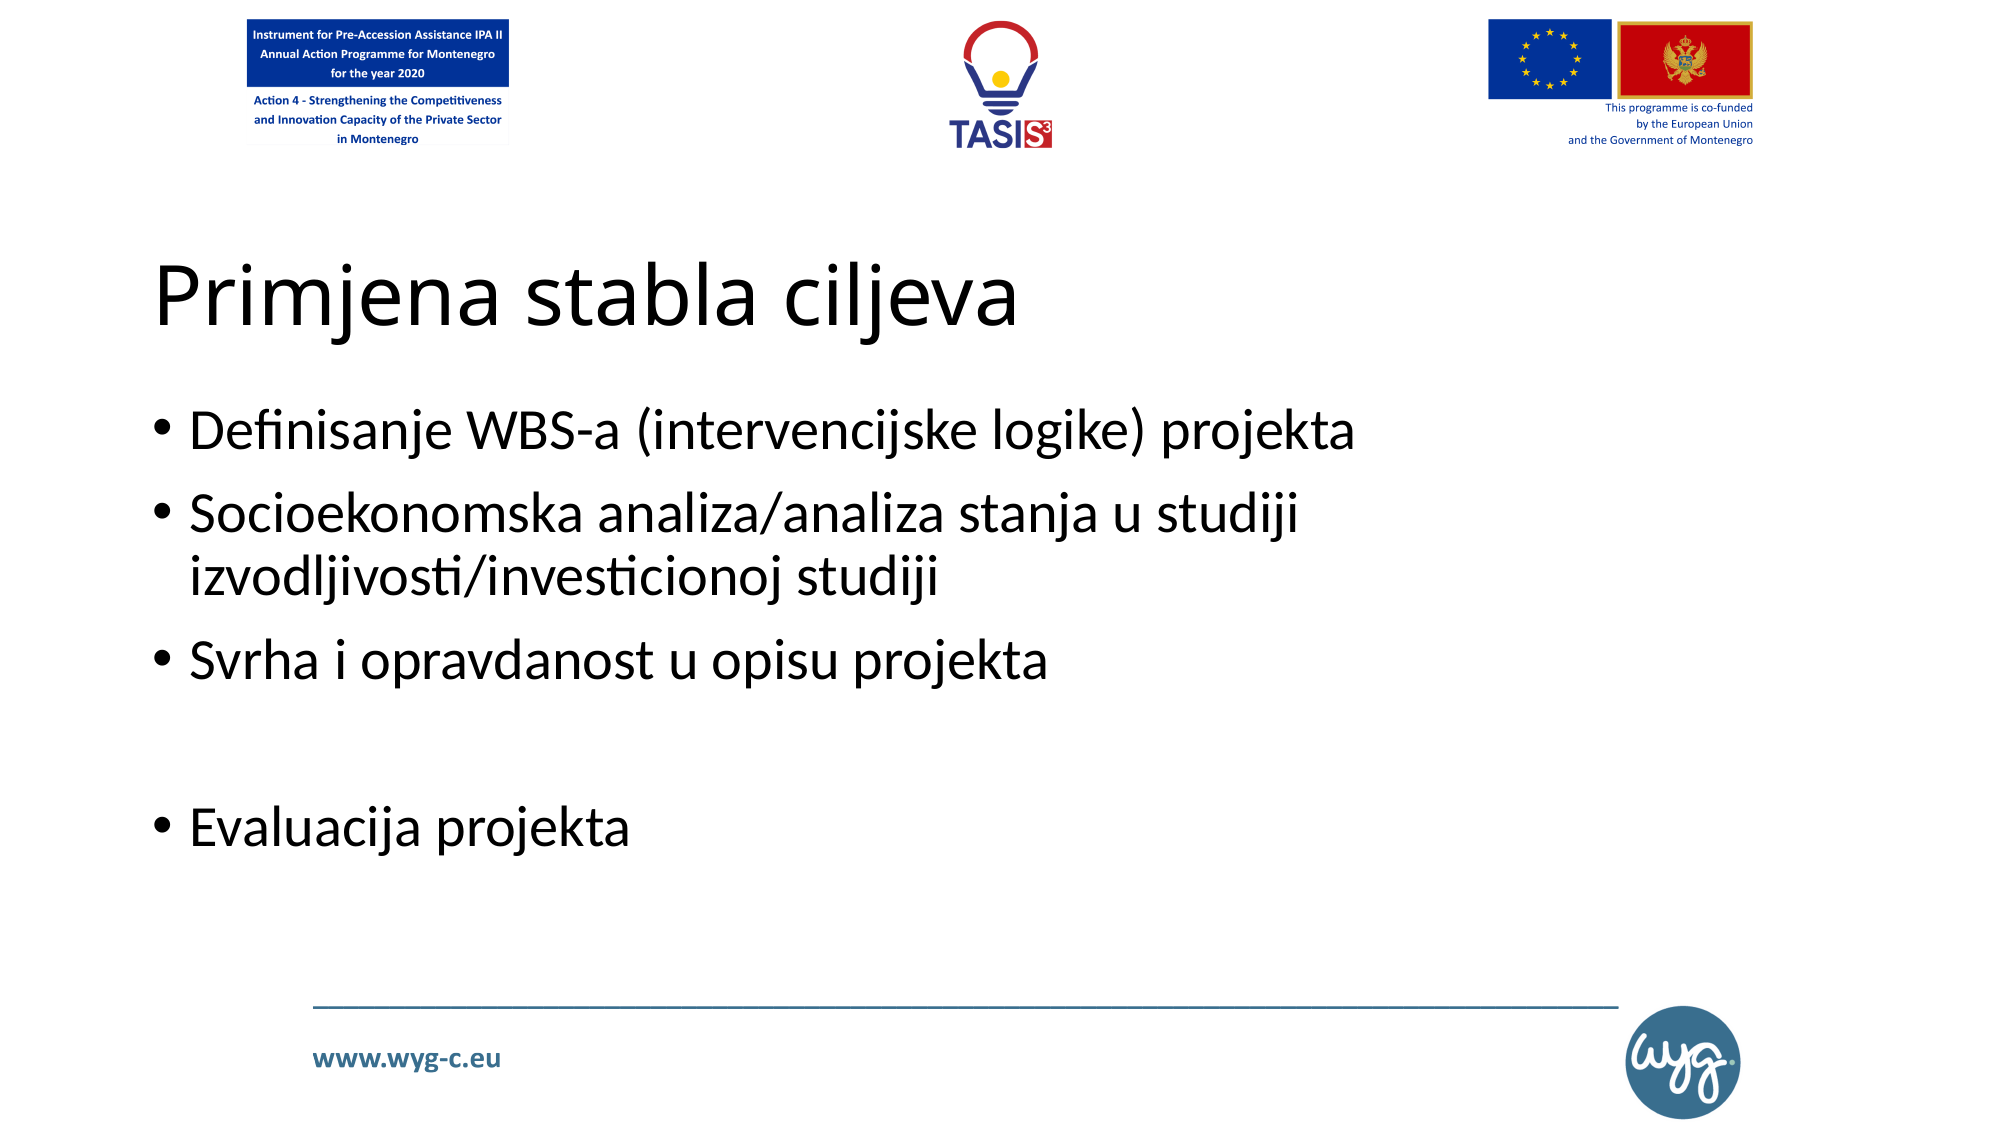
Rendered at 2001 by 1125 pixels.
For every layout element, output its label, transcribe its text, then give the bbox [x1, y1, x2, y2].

picture [246, 19, 1753, 149]
picture [312, 1014, 1743, 1125]
list Definisanje WBS-a (intervencijske logike) projekta Socioekonomska analiza/analiza stanja u studiji izvodljivosti/investicionoj studiji Svrha i opravdanost u opisu projekta Evaluacija projekta [137, 391, 1863, 1014]
title Primjena stabla ciljeva [137, 220, 1863, 377]
